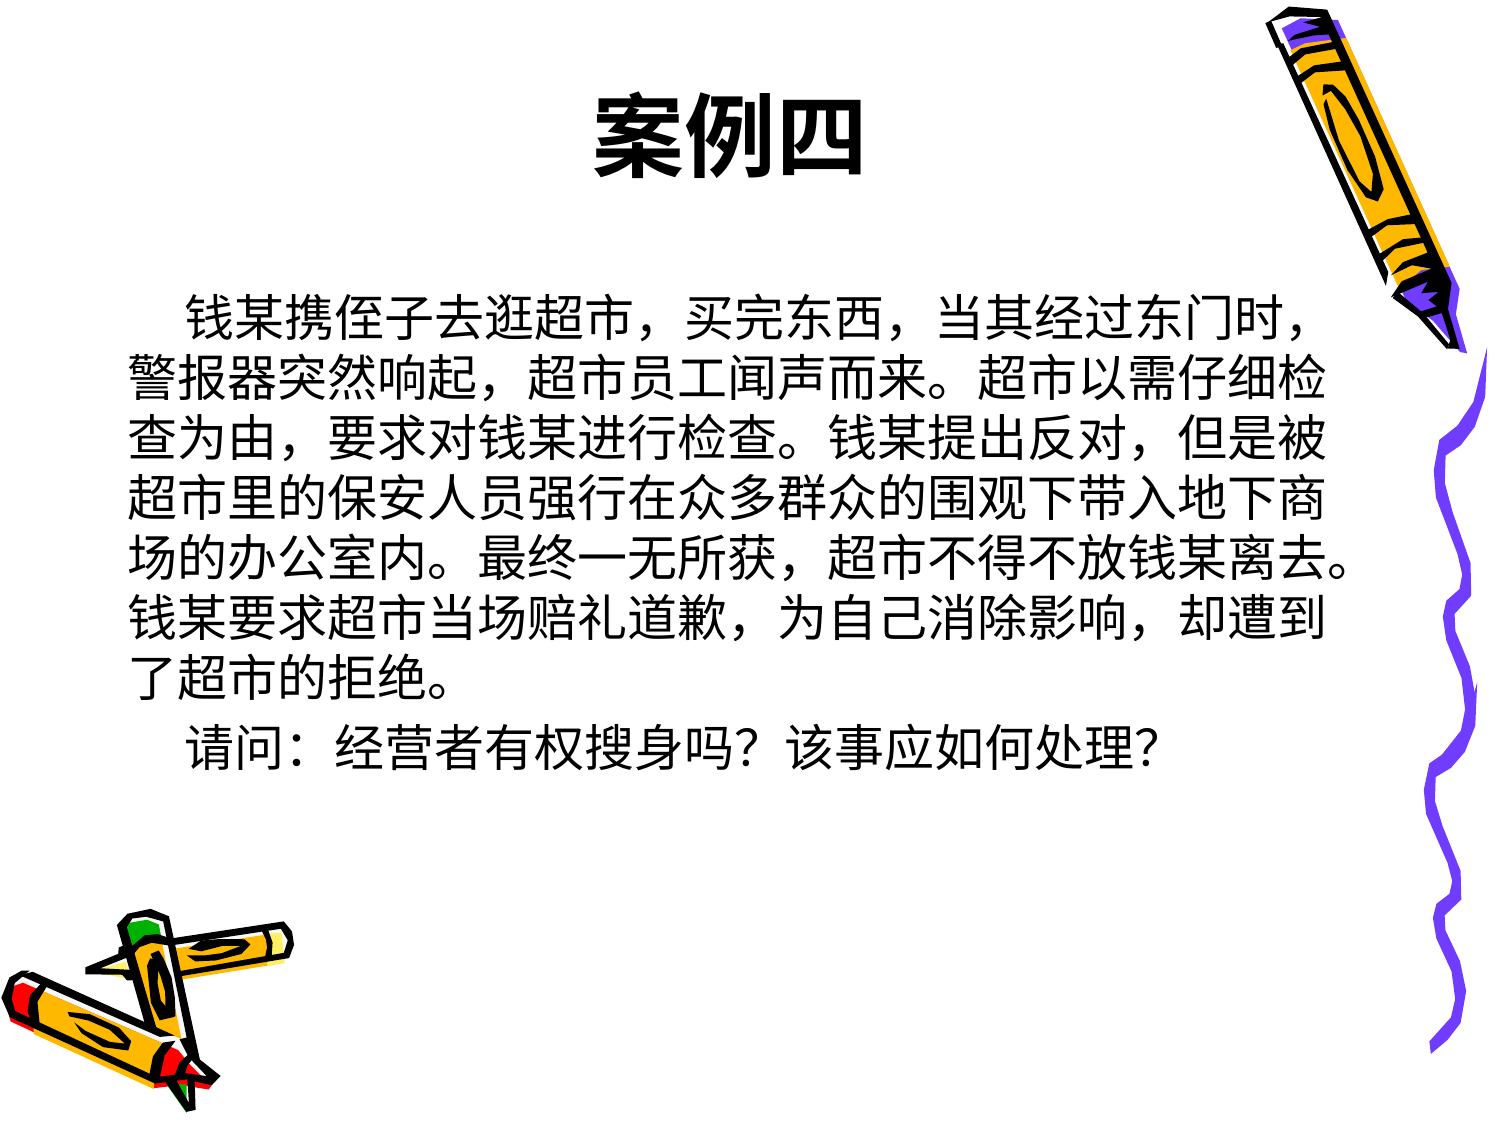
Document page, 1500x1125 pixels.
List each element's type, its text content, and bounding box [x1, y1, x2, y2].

title 案例四 [112, 24, 1348, 197]
list 钱某携侄子去逛超市，买完东西，当其经过东门时，警报器突然响起，超市员工闻声而来。超市以需仔细检查为由，要求对钱某进行检查。钱某提出反对，但是被超市里的保安人员强行在众多群众的围观下带入地下商场的办公室内。最终一无所获，超市不得不放钱某离去。钱某要求超市当场赔礼道歉，为自己消除影响，却遭到了超市的拒绝。 请问：经营者有权搜身吗？该事应如何处理？ [112, 278, 1376, 953]
